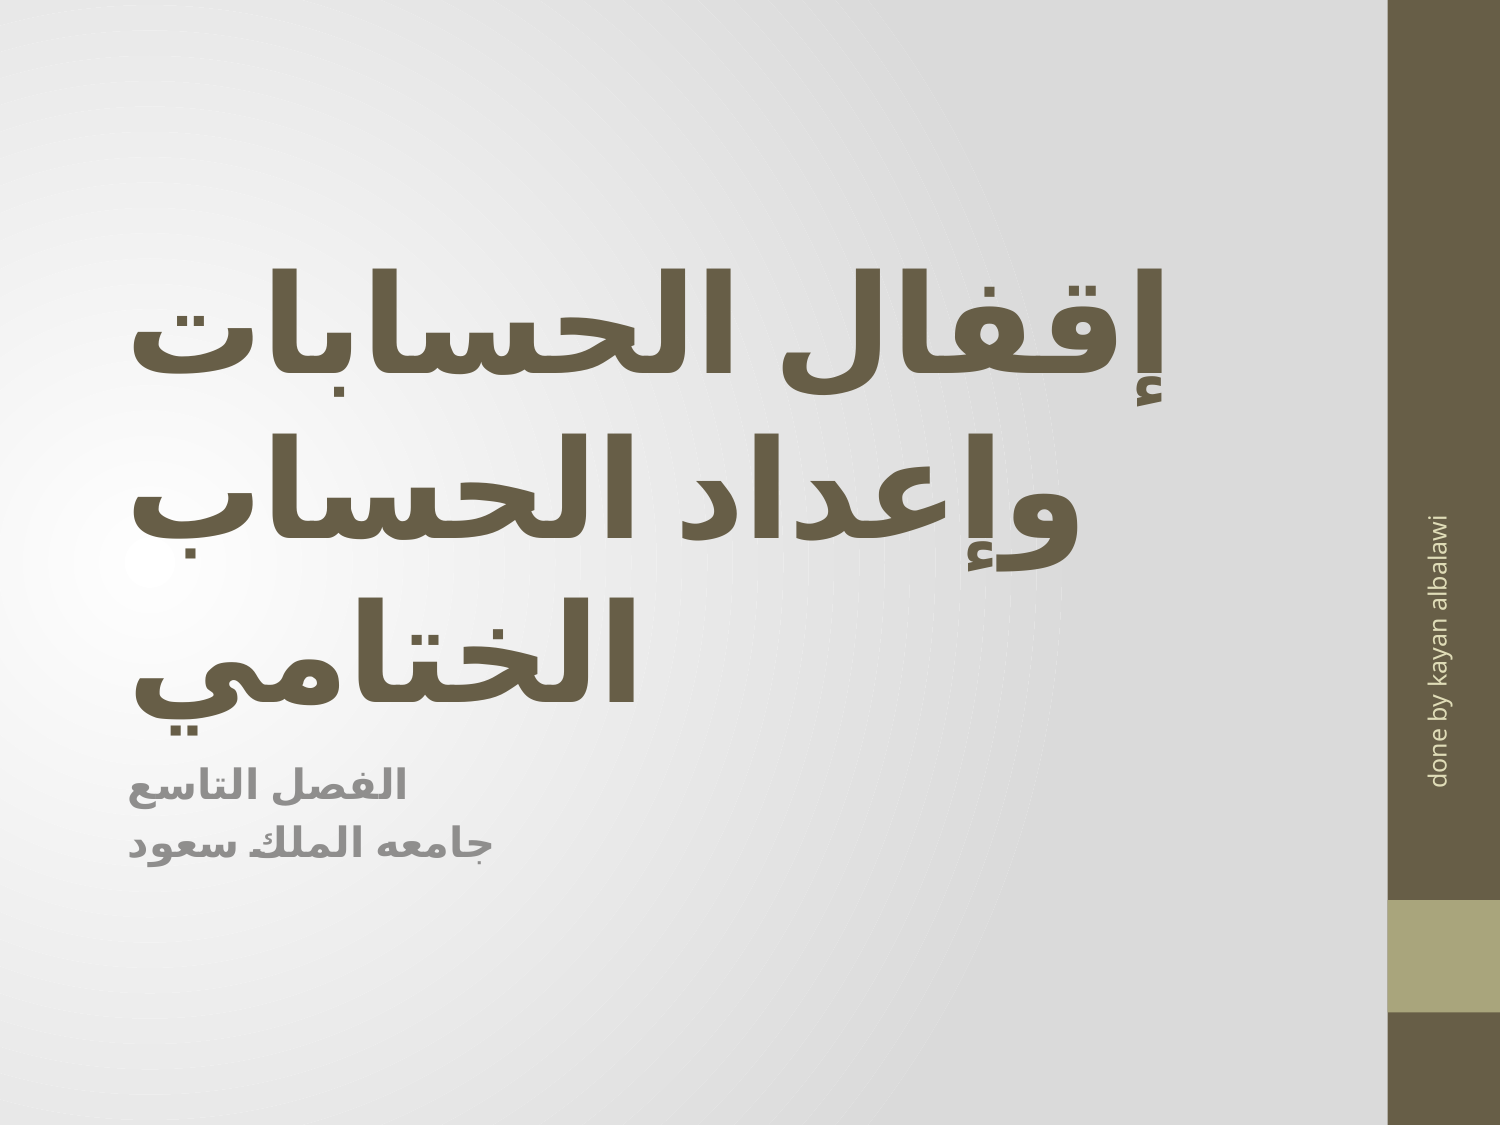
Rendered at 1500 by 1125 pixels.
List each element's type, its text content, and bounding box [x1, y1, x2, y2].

footer done by kayan albalawi [1408, 500, 1469, 889]
subtitle الفصل التاسع جامعه الملك سعود [112, 750, 1173, 925]
title إقفال الحسابات وإعداد الحساب الختامي [112, 312, 1350, 738]
